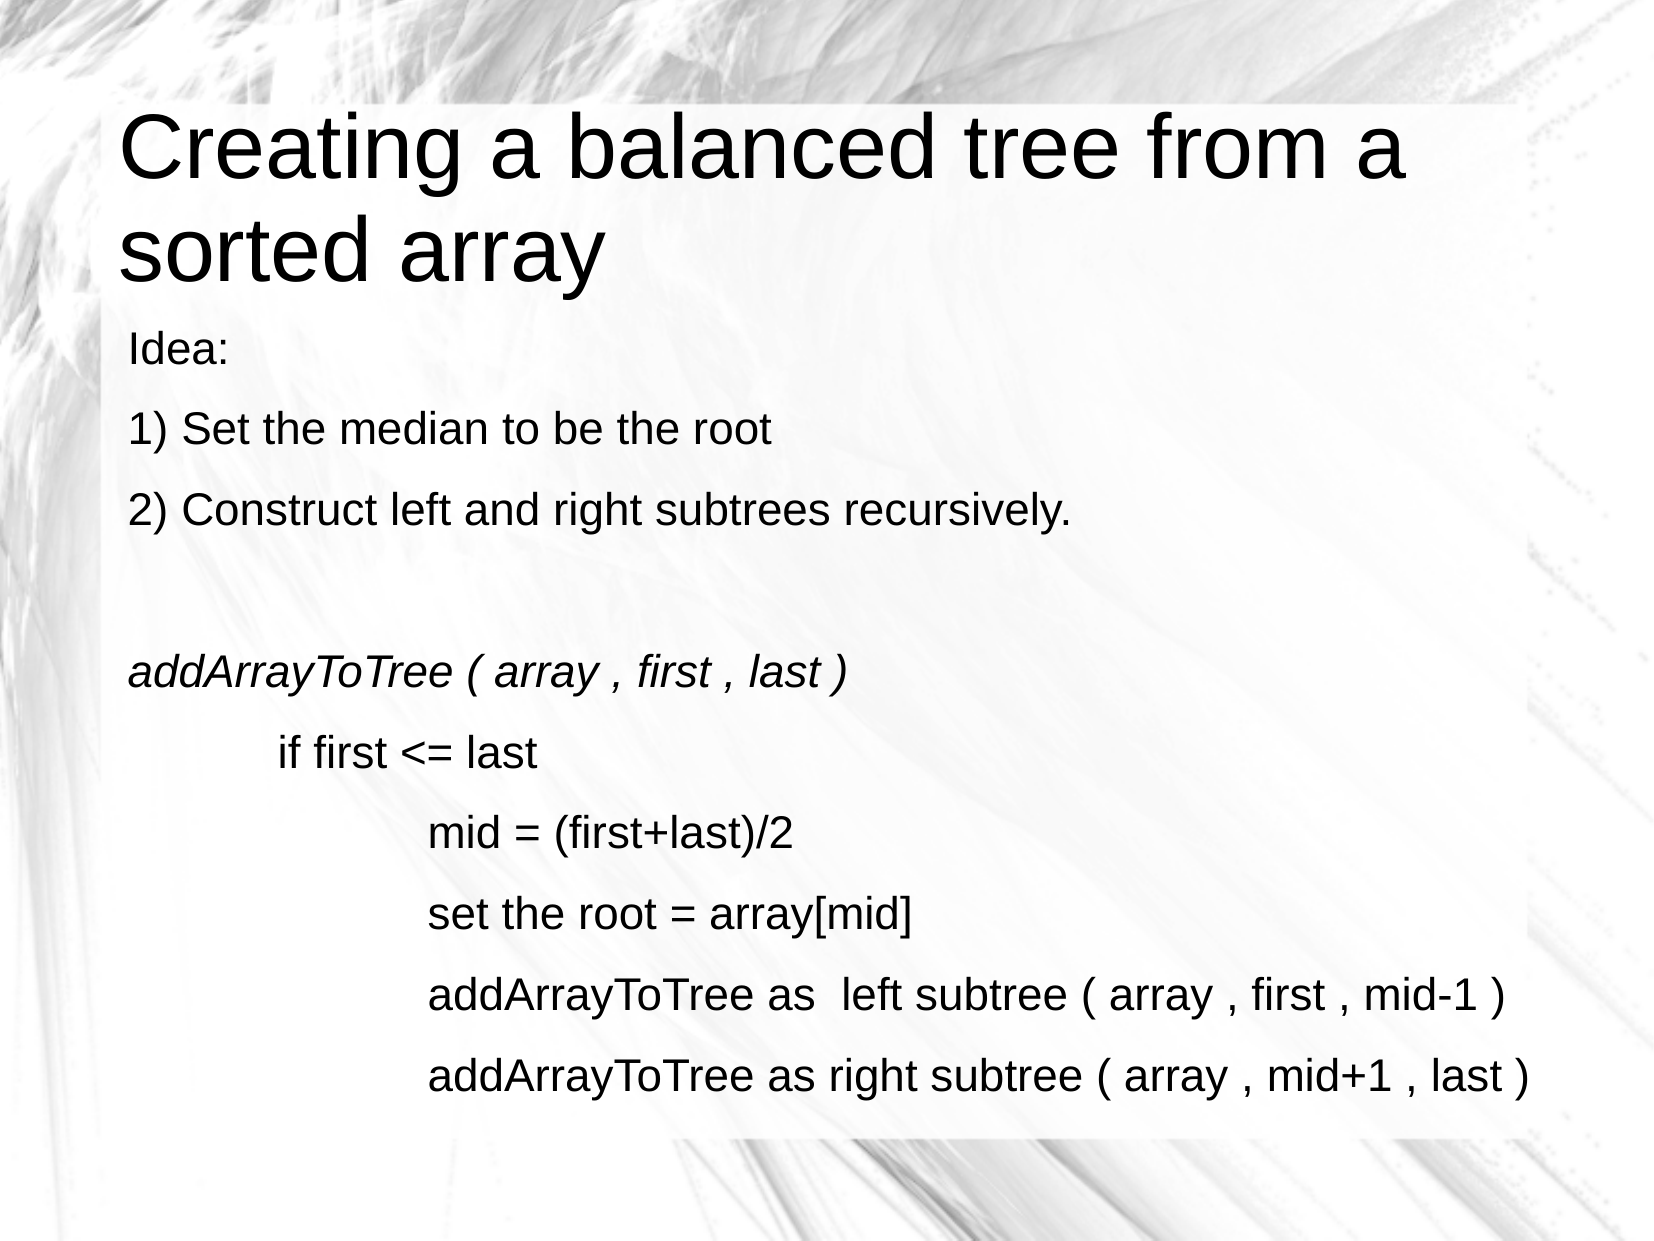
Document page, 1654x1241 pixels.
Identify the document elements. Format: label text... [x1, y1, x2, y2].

title Creating a balanced tree from a sorted array [118, 93, 1506, 299]
picture [0, 0, 1654, 1241]
list Idea: 1) Set the median to be the root 2) Construct left and right subtrees recursively. addArrayToTree ( array , first , last ) if first <= last mid = (first+last)/2 set the root = array[mid] addArrayToTree as left subtree ( array , first , mid-1 ) addArrayToTree as right subtree ( array , mid+1 , last ) [118, 319, 1571, 1109]
